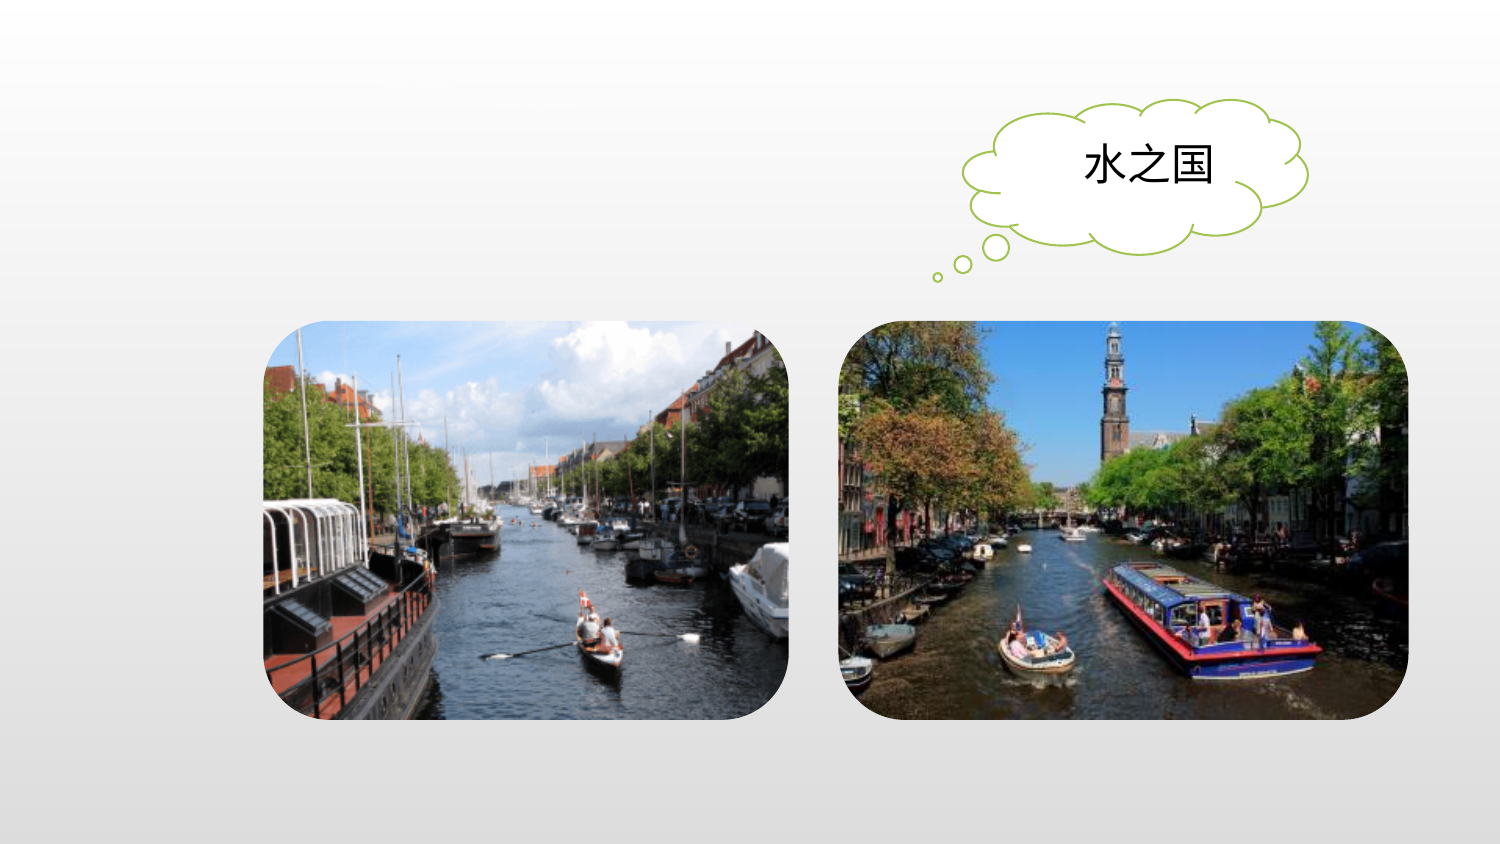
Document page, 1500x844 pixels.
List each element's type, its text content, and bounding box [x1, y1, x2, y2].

text_box [961, 98, 1299, 256]
picture [838, 320, 1409, 720]
text_box [953, 254, 973, 275]
text_box 水之国 [1072, 131, 1377, 195]
picture [263, 320, 789, 720]
text_box [932, 272, 944, 283]
text_box [982, 233, 1010, 262]
